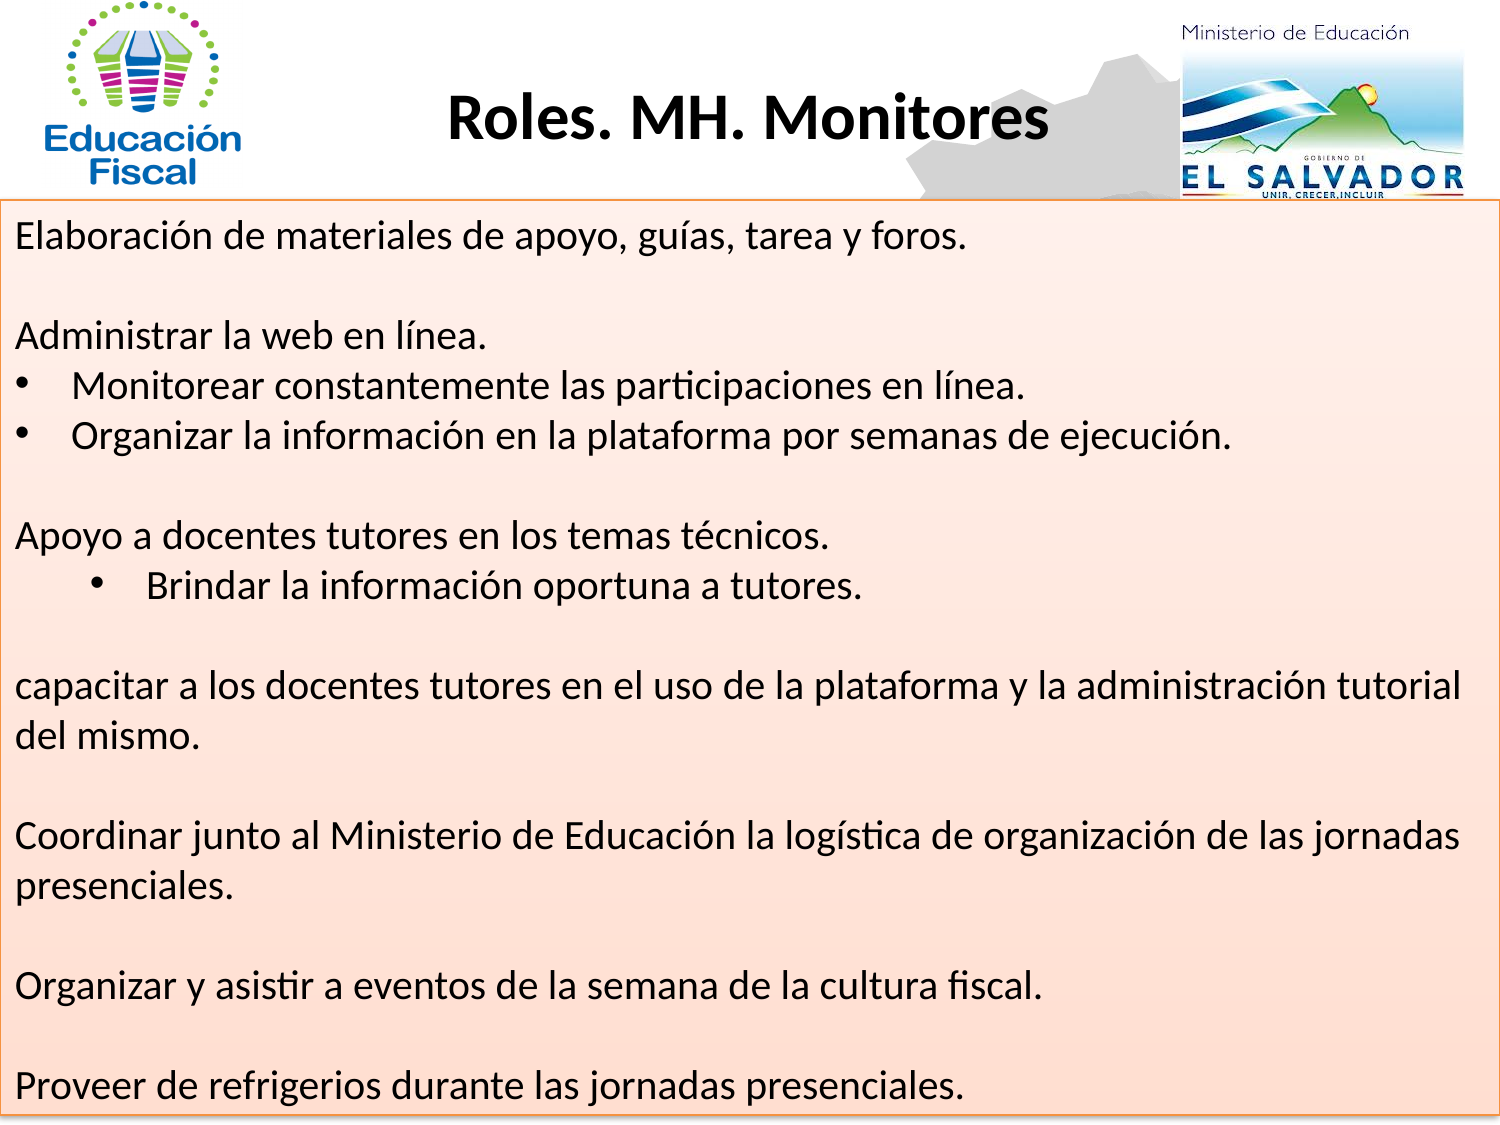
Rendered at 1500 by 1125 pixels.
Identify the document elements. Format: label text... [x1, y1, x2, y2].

title Roles. MH. Monitores [247, 52, 1175, 173]
picture [1180, 25, 1465, 201]
picture [40, 0, 243, 188]
text_box Elaboración de materiales de apoyo, guías, tarea y foros. Administrar la web en línea. Monitorear constantemente las participaciones en línea. Organizar la información en la plataforma por semanas de ejecución. Apoyo a docentes tutores en los temas técnicos. Brindar la información oportuna a tutores. capacitar a los docentes tutores en el uso de la plataforma y la administración tutorial del mismo. Coordinar junto al Ministerio de Educación la logística de organización de las jornadas presenciales. Organizar y asistir a eventos de la semana de la cultura fiscal. Proveer de refrigerios durante las jornadas presenciales. [0, 199, 1500, 1116]
